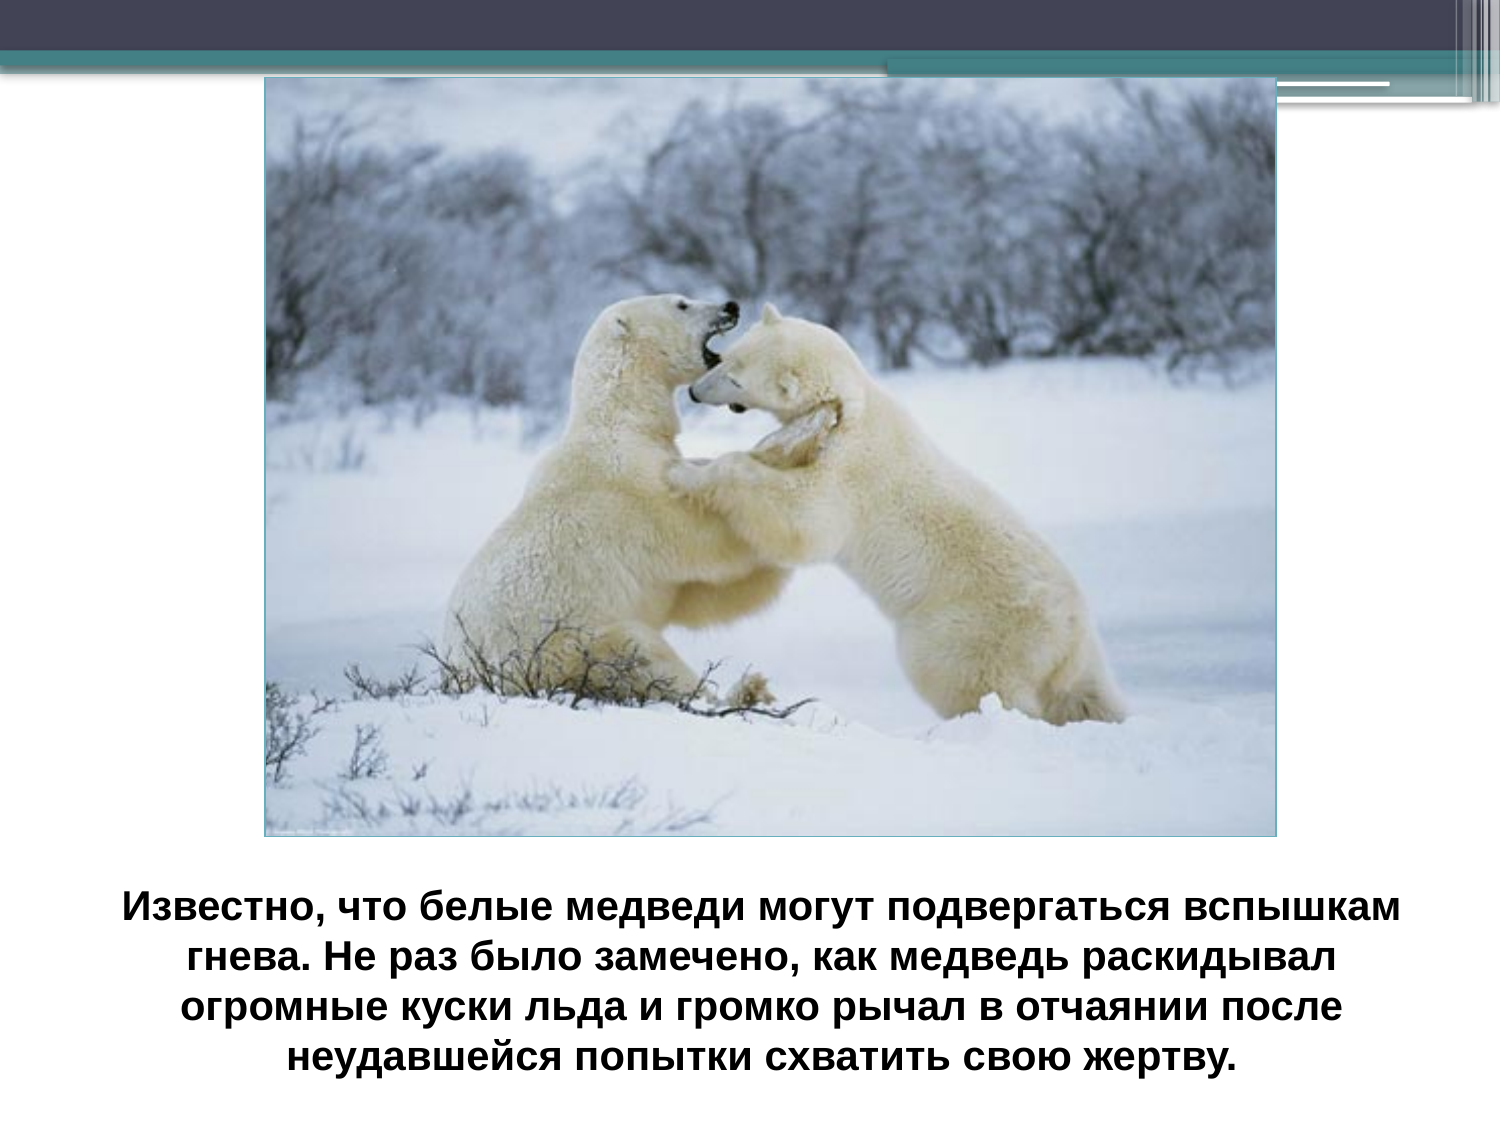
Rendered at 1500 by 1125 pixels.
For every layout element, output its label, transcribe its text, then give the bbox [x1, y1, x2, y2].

picture [265, 77, 1276, 836]
text_box Известно, что белые медведи могут подвергаться вспышкам гнева. Не раз было замечено, как медведь раскидывал огромные куски льда и громко рычал в отчаянии после неудавшейся попытки схватить свою жертву. [64, 871, 1459, 1087]
